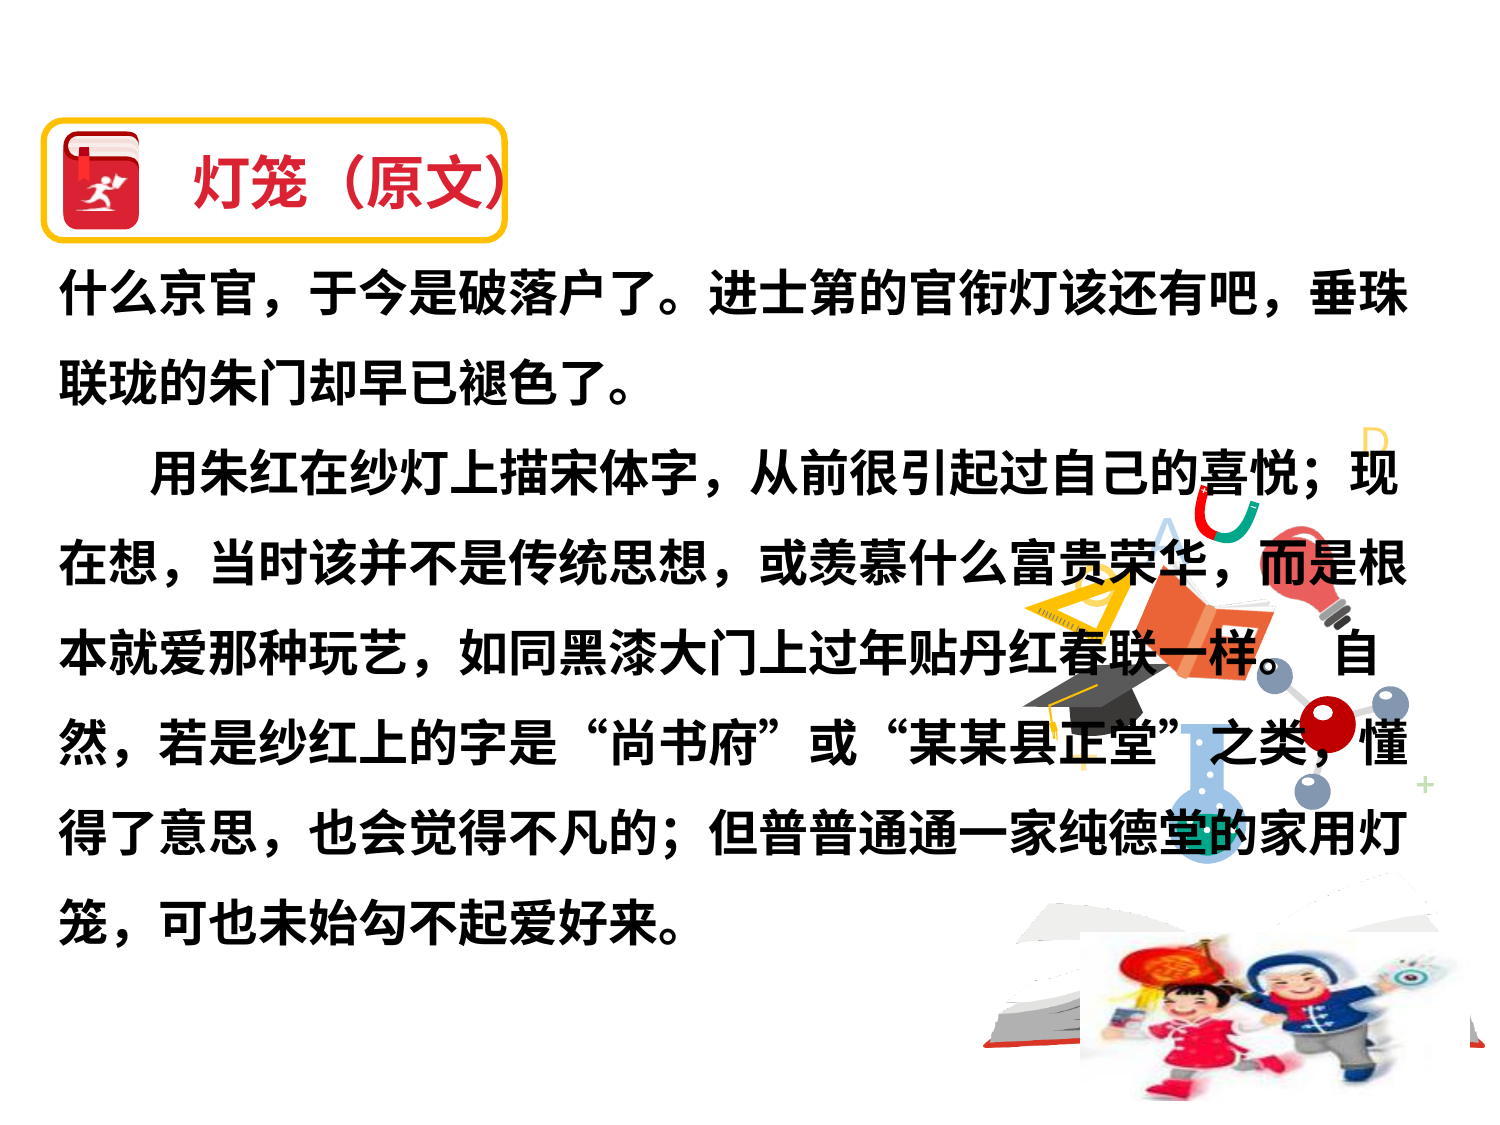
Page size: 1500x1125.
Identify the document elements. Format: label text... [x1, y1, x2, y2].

text_box 什么京官，于今是破落户了。进士第的官衔灯该还有吧，垂珠联珑的朱门却早已褪色了。 用朱红在纱灯上描宋体字，从前很引起过自己的喜悦；现在想，当时该并不是传统思想，或羡慕什么富贵荣华，而是根本就爱那种玩艺，如同黑漆大门上过年贴丹红春联一样。 自然，若是纱红上的字是“尚书府”或“某某县正堂”之类，懂得了意思，也会觉得不凡的；但普普通通一家纯德堂的家用灯笼，可也未始勾不起爱好来。 [43, 224, 1435, 960]
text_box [43, 120, 557, 241]
picture [983, 871, 1485, 1101]
